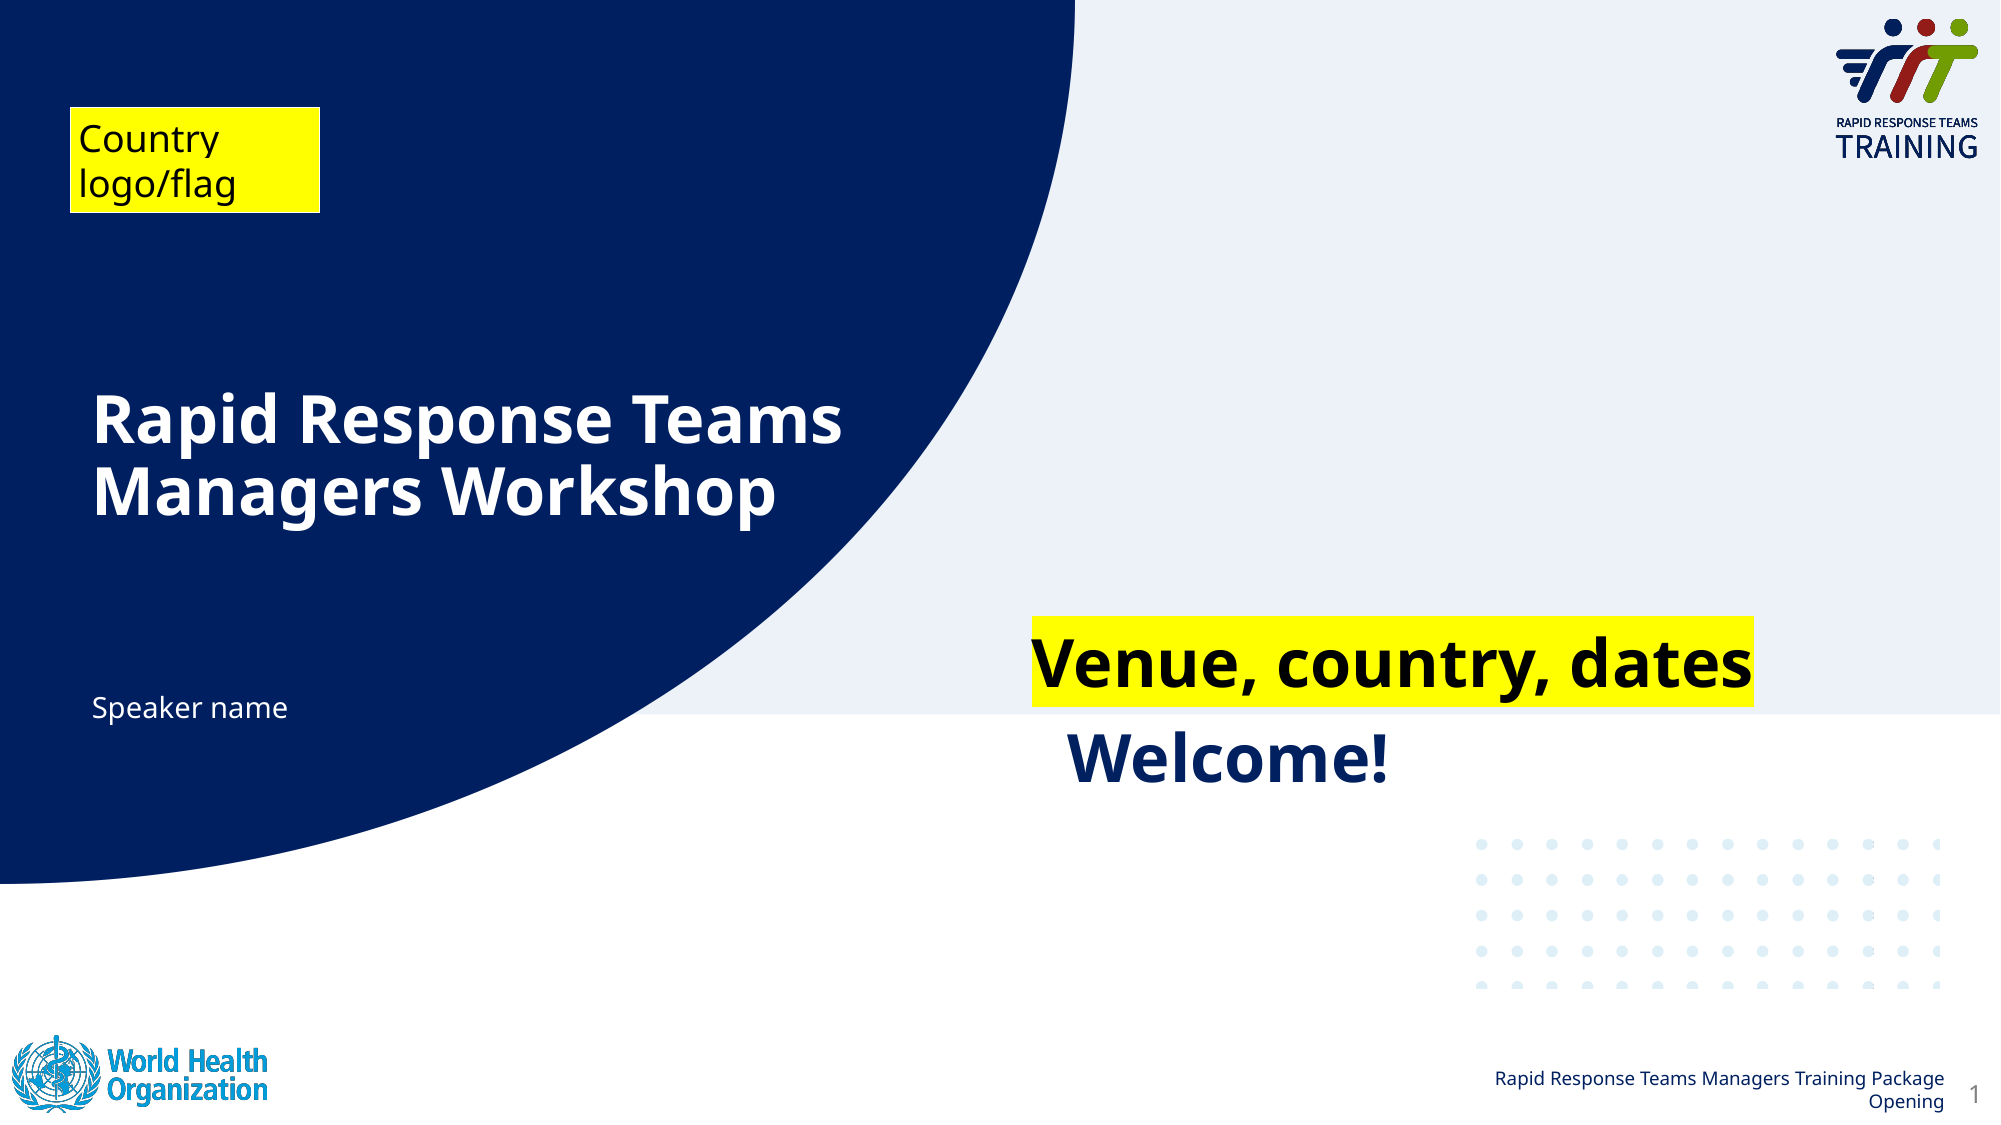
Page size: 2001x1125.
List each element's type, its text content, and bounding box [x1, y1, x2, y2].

picture [0, 0, 1075, 884]
picture [59, 1035, 267, 1113]
picture [36, 1088, 78, 1105]
picture [22, 1062, 26, 1077]
picture [1476, 839, 1940, 989]
text_box Venue, country, dates [663, 613, 2000, 709]
picture [50, 1108, 62, 1113]
picture [46, 1056, 54, 1062]
picture [12, 1035, 54, 1068]
picture [12, 1083, 48, 1113]
text_box Speaker name [84, 682, 468, 733]
picture [30, 1083, 37, 1091]
slide_number 1 [1953, 1070, 1985, 1124]
title Rapid Response Teams Managers Workshop [83, 259, 894, 657]
picture [71, 1053, 90, 1091]
picture [34, 1054, 43, 1078]
picture [24, 1054, 36, 1087]
picture [1835, 19, 1978, 167]
text_box Welcome! [568, 708, 1890, 804]
picture [40, 1062, 47, 1070]
text_box Country logo/flag [70, 107, 320, 213]
